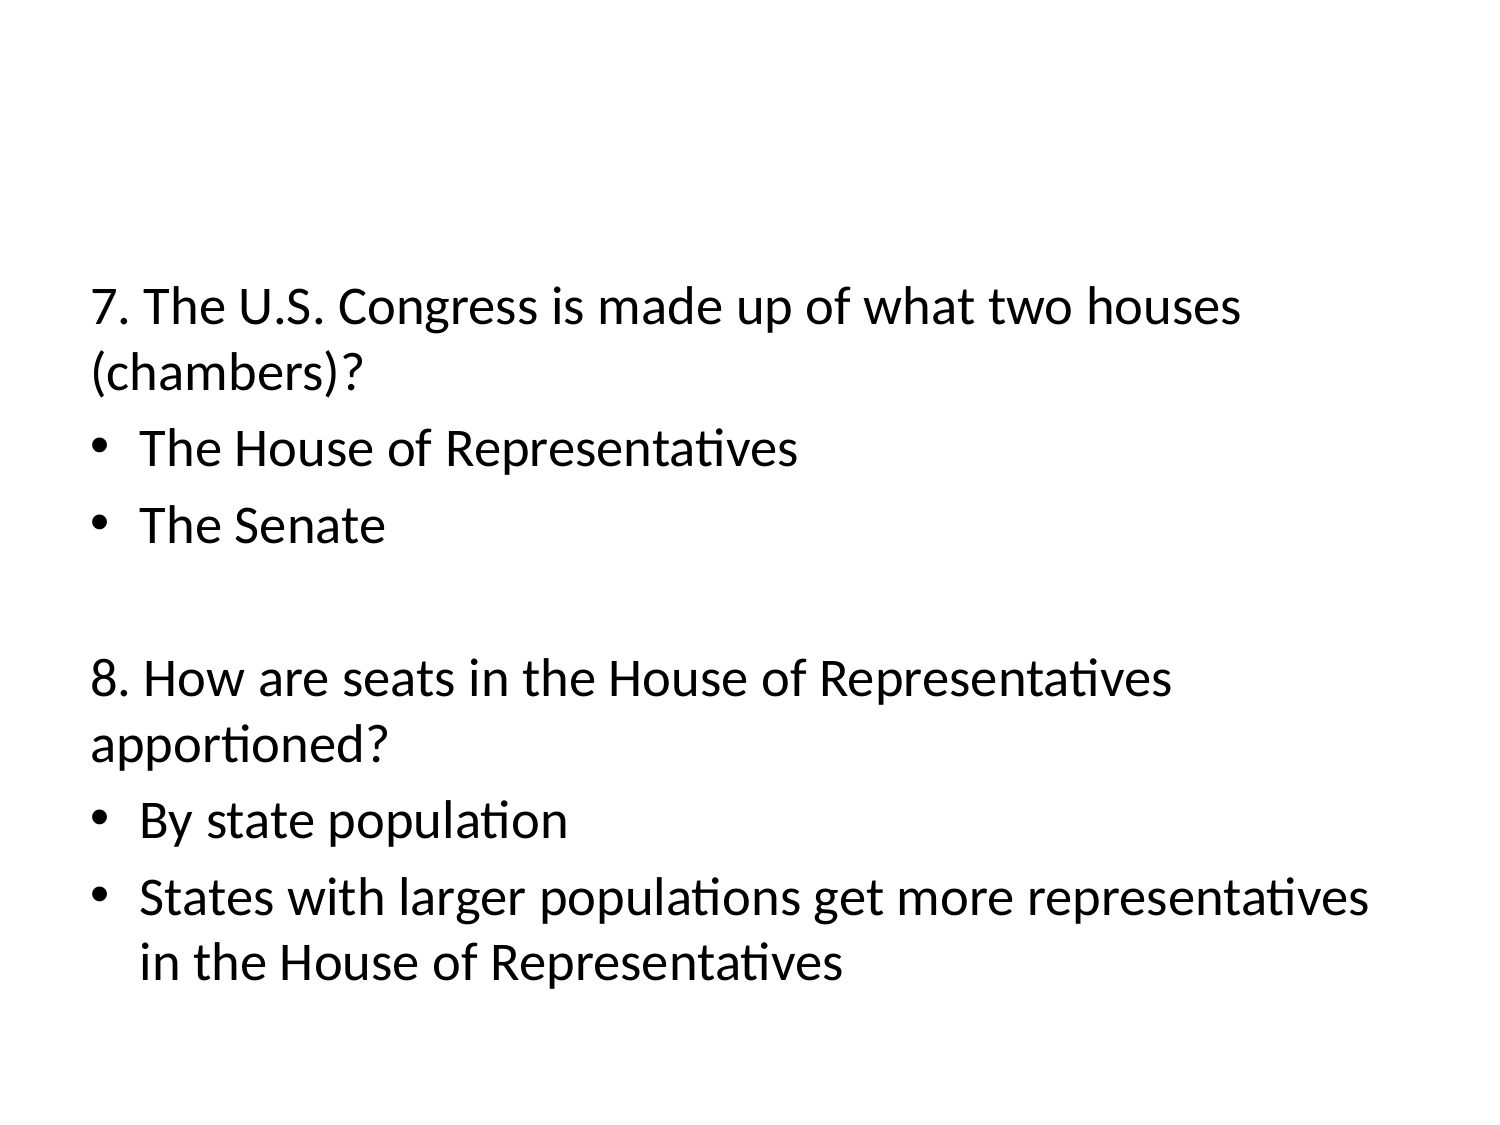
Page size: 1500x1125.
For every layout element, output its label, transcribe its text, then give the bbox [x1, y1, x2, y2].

list 7. The U.S. Congress is made up of what two houses (chambers)? The House of Representatives The Senate 8. How are seats in the House of Representatives apportioned? By state population States with larger populations get more representatives in the House of Representatives [75, 262, 1425, 1005]
